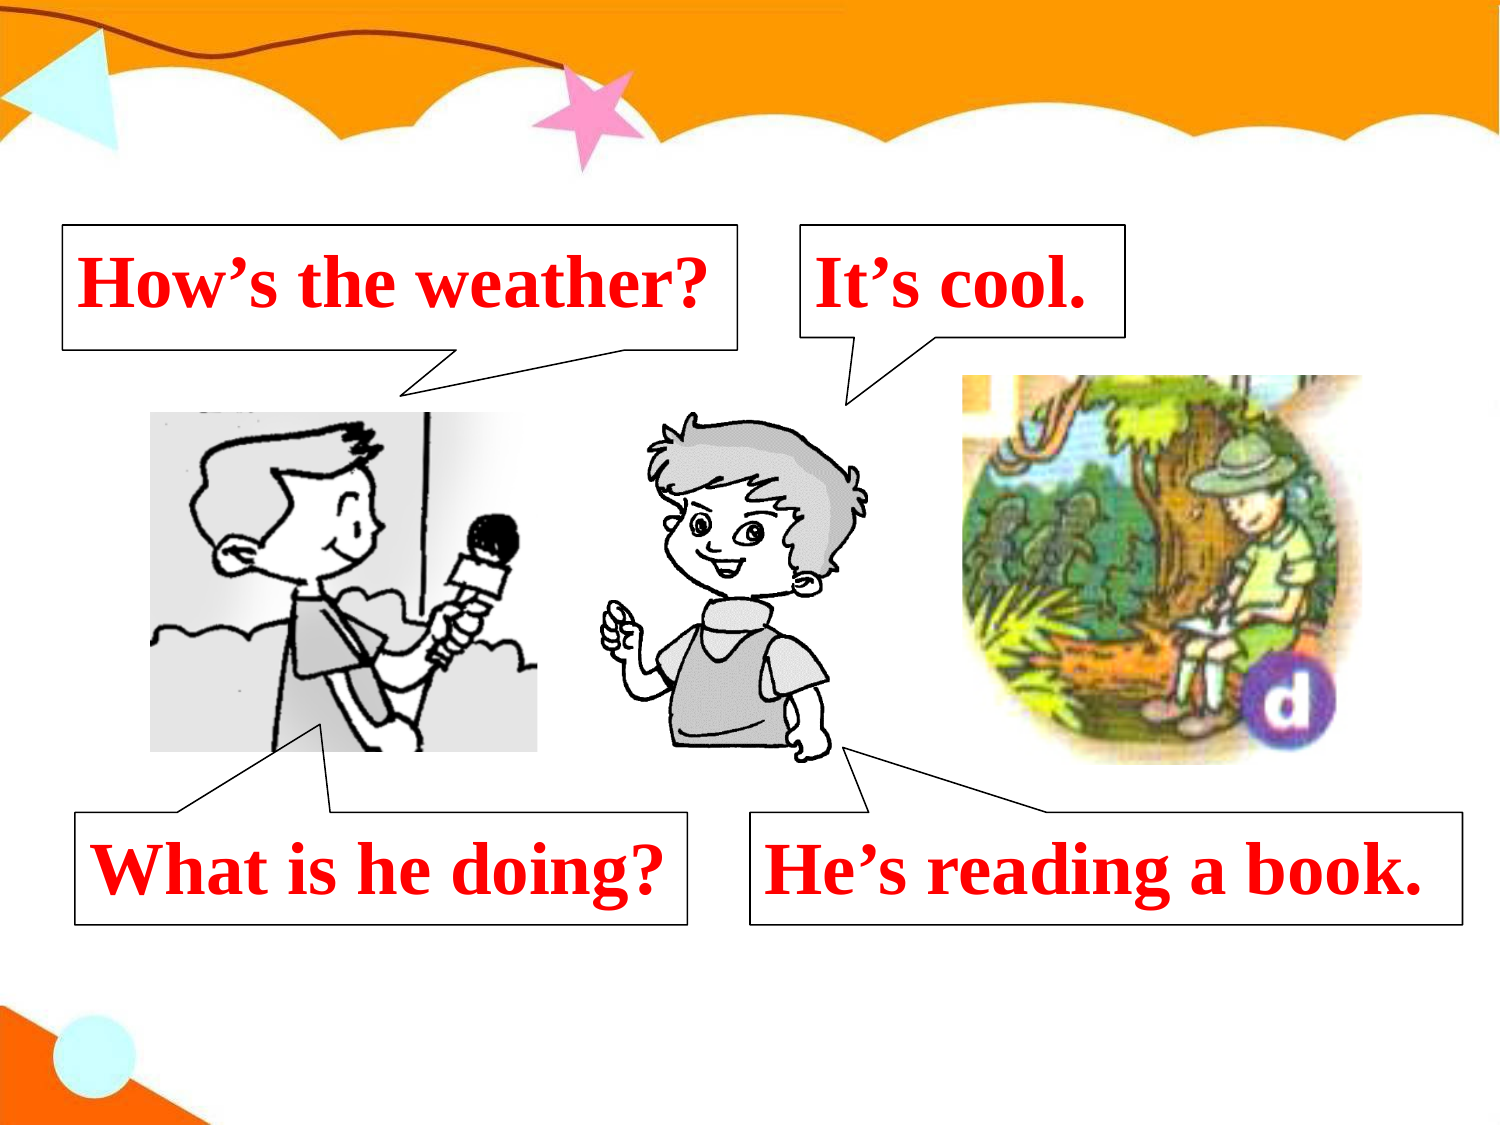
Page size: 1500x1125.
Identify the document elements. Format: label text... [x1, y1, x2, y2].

text_box It’s cool. [800, 224, 1126, 406]
picture [0, 0, 1500, 1125]
text_box How’s the weather? [62, 224, 738, 397]
text_box He’s reading a book. [750, 756, 1463, 925]
text_box What is he doing? [74, 760, 688, 925]
